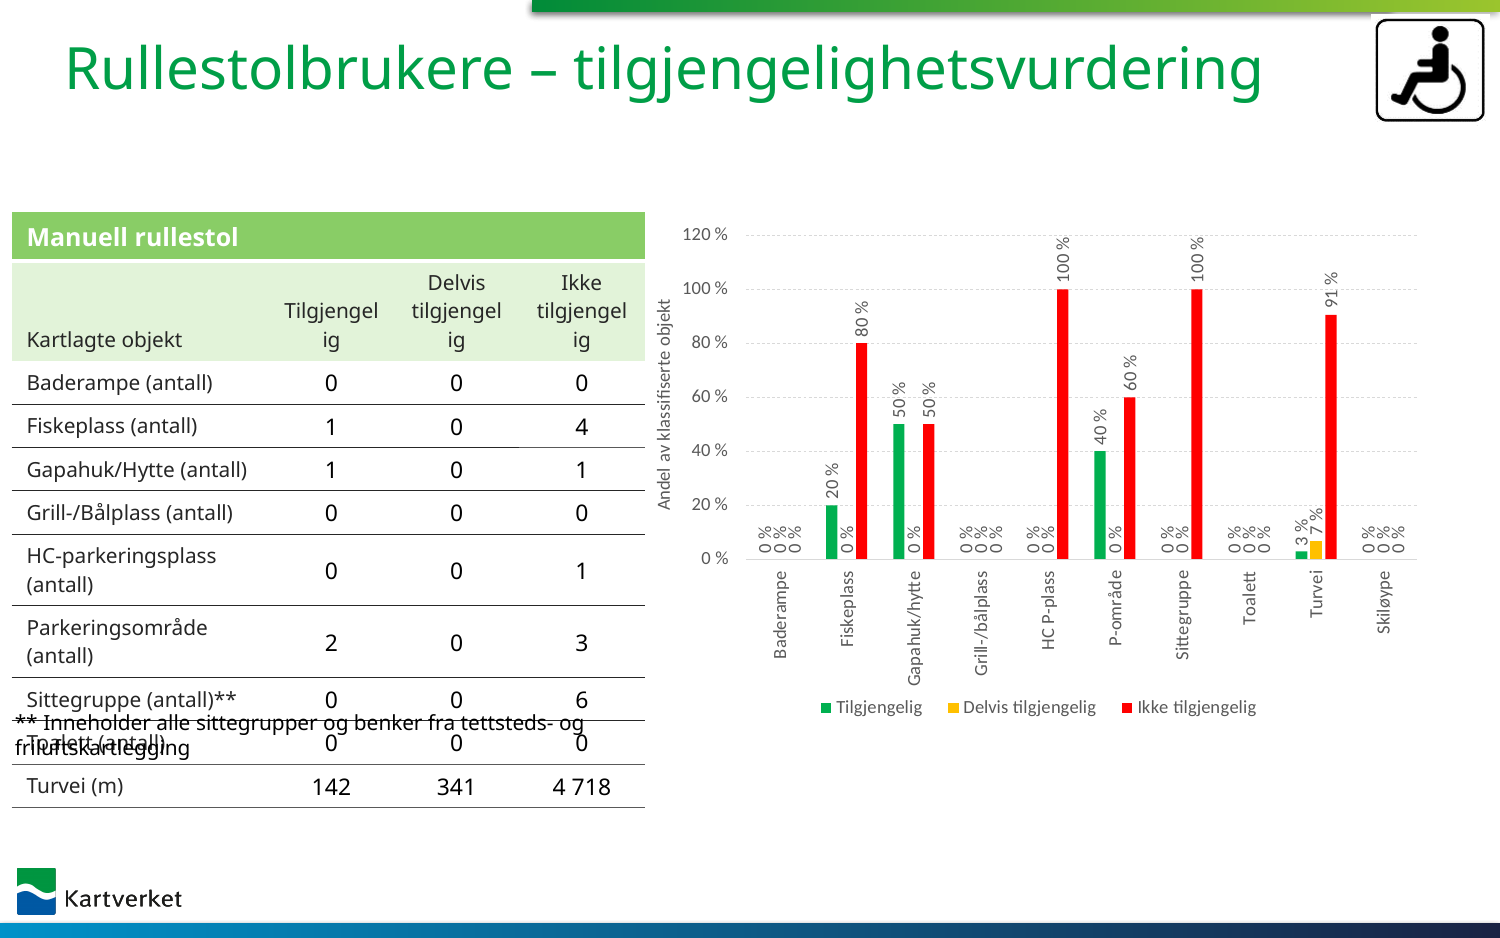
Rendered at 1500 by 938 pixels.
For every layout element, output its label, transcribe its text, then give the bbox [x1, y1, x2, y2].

picture [643, 218, 1427, 728]
table_cell Parkeringsområde (antall) [12, 606, 269, 677]
table_cell 0 [519, 491, 638, 534]
table_cell 0 [269, 361, 394, 404]
table_header Manuell rullestol [12, 212, 645, 259]
table_cell HC-parkeringsplass (antall) [12, 535, 269, 605]
table_cell Kartlagte objekt [12, 263, 269, 361]
table_cell 0 [394, 491, 519, 534]
table_cell Sittegruppe (antall)** [12, 678, 269, 702]
table_cell 0 [269, 535, 394, 605]
table_cell Baderampe (antall) [12, 361, 269, 404]
table_cell 1 [519, 535, 638, 605]
table_cell Ikke tilgjengelig [519, 263, 638, 361]
table_cell 142 [269, 768, 394, 807]
table_cell 0 [519, 361, 638, 404]
table_cell 0 [394, 448, 519, 490]
table_cell 1 [269, 448, 394, 490]
picture [1371, 13, 1491, 127]
table_cell 0 [394, 678, 519, 702]
table_cell 6 [519, 678, 638, 702]
text_box ** Inneholder alle sittegrupper og benker fra tettsteds- og friluftskartlegging [0, 702, 745, 768]
table_cell 1 [269, 405, 394, 447]
table_cell Gapahuk/Hytte (antall) [12, 448, 269, 490]
table_cell 0 [269, 678, 394, 702]
table_cell 0 [394, 405, 519, 447]
table_cell Grill-/Bålplass (antall) [12, 491, 269, 534]
table_cell 0 [394, 606, 519, 677]
table_cell 3 [519, 606, 638, 677]
table_cell 0 [394, 361, 519, 404]
table_cell 341 [394, 768, 519, 807]
table_cell 4 718 [519, 768, 645, 807]
table_cell 4 [519, 405, 638, 447]
table_cell Fiskeplass (antall) [12, 405, 269, 447]
table_cell Tilgjengelig [269, 263, 394, 361]
table_cell 0 [269, 491, 394, 534]
table_cell 1 [519, 448, 638, 490]
table_cell 2 [269, 606, 394, 677]
table_cell Delvis tilgjengelig [394, 263, 519, 361]
table_cell 0 [394, 535, 519, 605]
table_cell Turvei (m) [12, 768, 269, 807]
text_box Rullestolbrukere – tilgjengelighetsvurdering [49, 12, 1372, 109]
